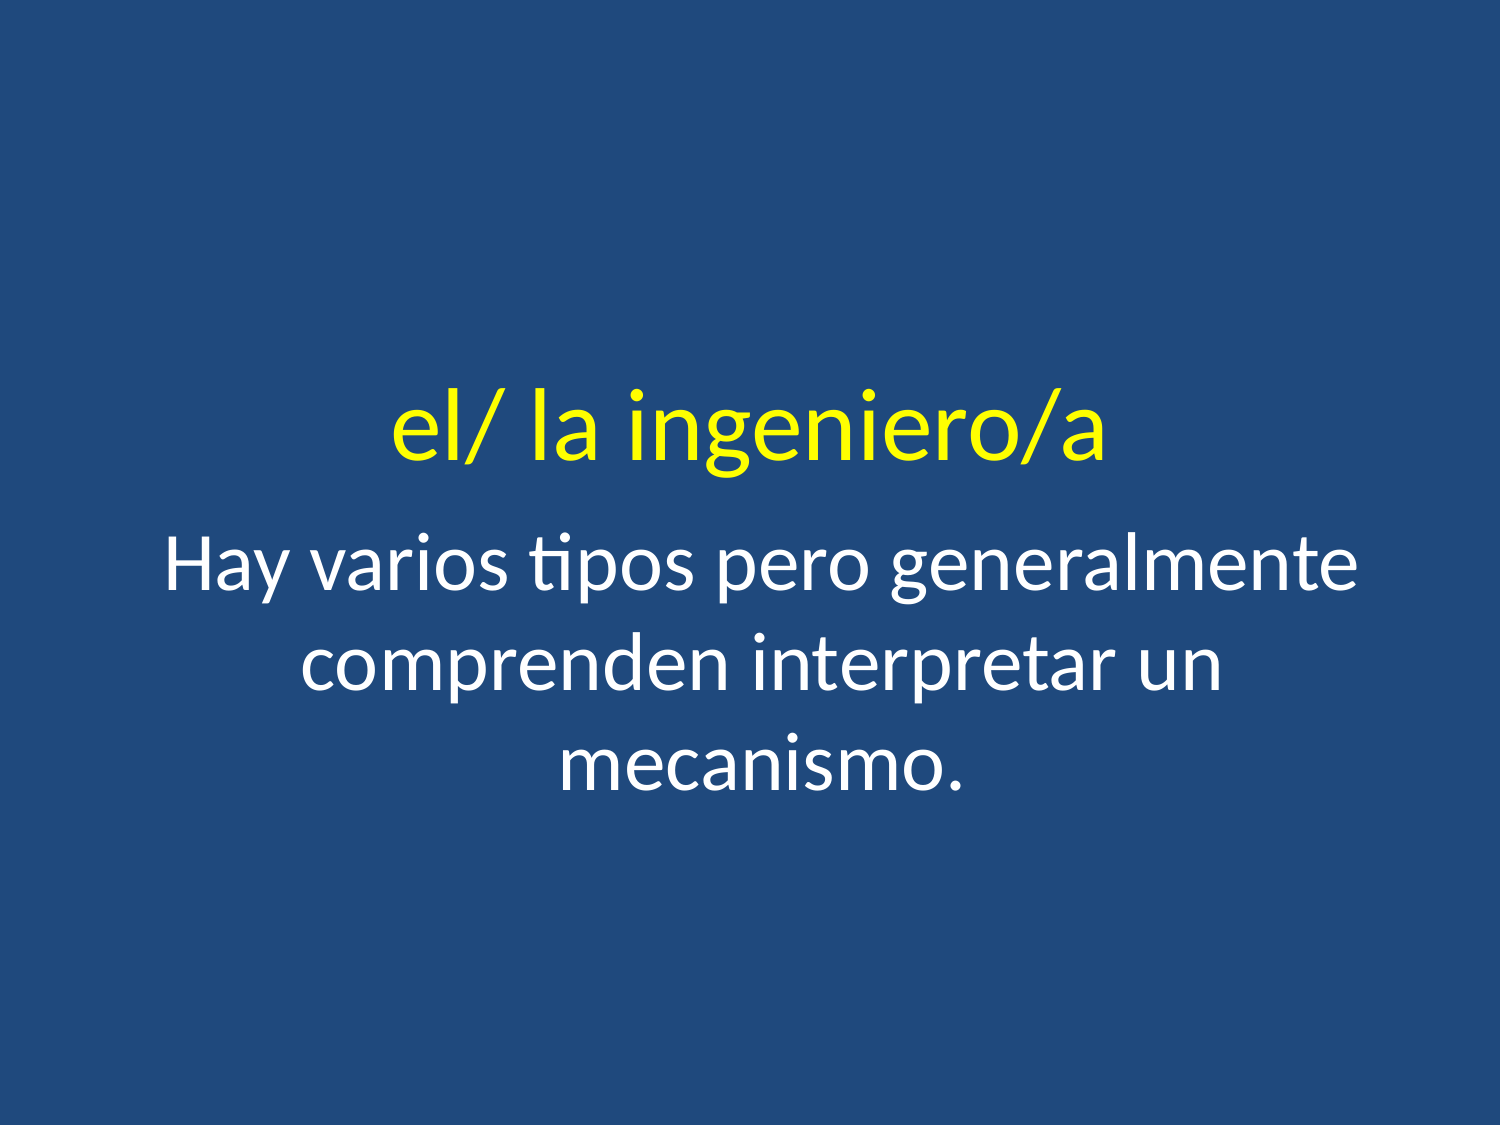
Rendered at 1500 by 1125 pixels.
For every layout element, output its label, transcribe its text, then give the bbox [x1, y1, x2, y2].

title el/ la ingeniero/a [112, 349, 1388, 591]
subtitle Hay varios tipos pero generalmente comprenden interpretar un mecanismo. [125, 500, 1400, 788]
